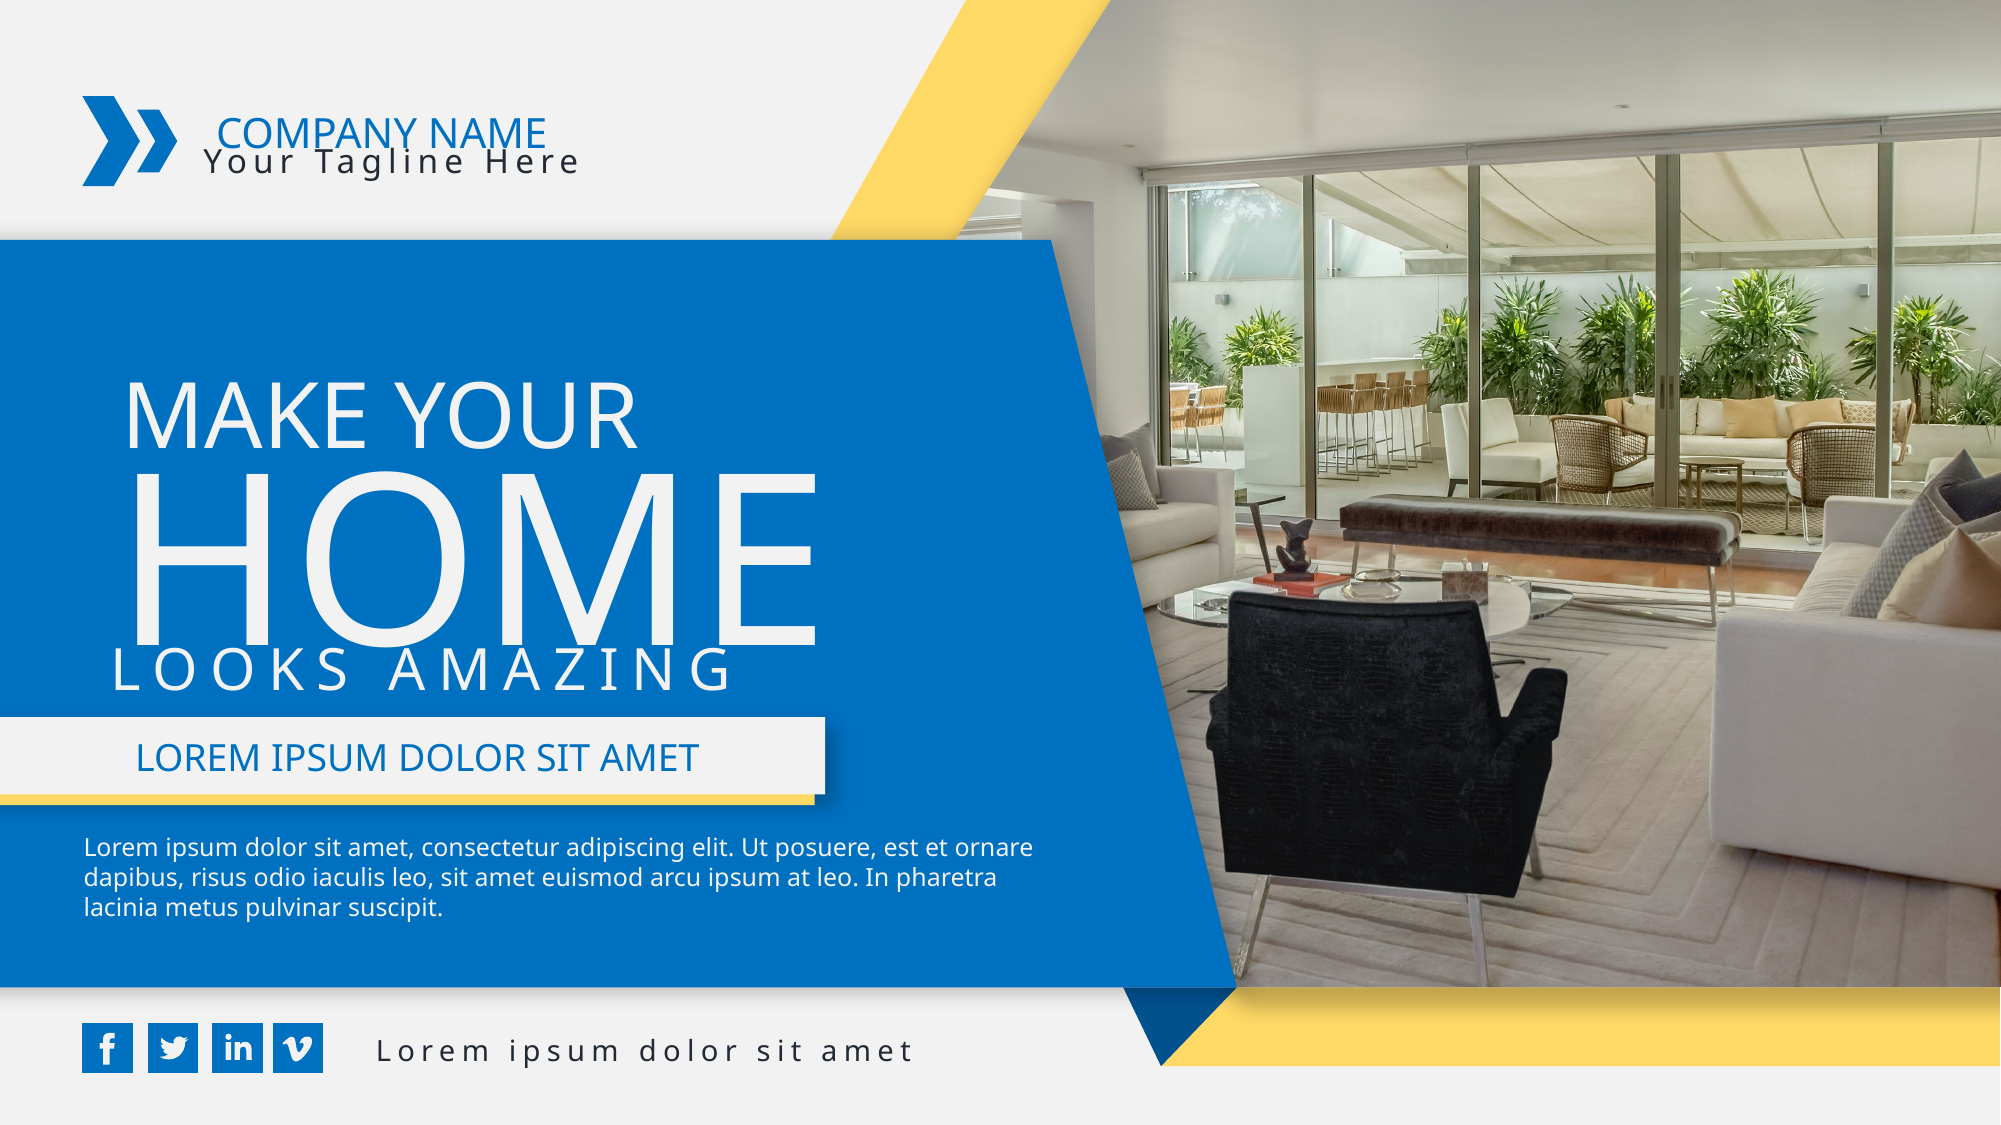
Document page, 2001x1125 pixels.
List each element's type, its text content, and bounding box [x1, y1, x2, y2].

text_box [1132, 1006, 1219, 1067]
text_box Lorem ipsum dolor sit amet, consectetur adipiscing elit. Ut posuere, est et ornare dapibus, risus odio iaculis leo, sit amet euismod arcu ipsum at leo. In pharetra lacinia metus pulvinar suscipit. [68, 824, 1088, 929]
text_box MAKE YOUR [106, 349, 656, 398]
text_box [82, 96, 609, 189]
text_box LOOKS AMAZING [95, 624, 747, 710]
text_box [82, 1023, 324, 1074]
text_box [963, 0, 2000, 987]
text_box HOME [100, 398, 845, 701]
text_box [1162, 1006, 2000, 1067]
text_box [0, 716, 826, 795]
text_box [0, 795, 816, 806]
text_box [837, 0, 1102, 227]
text_box Lorem ipsum dolor sit amet [361, 1025, 926, 1076]
text_box LOREM IPSUM DOLOR SIT AMET [120, 726, 715, 786]
text_box [0, 239, 1237, 988]
